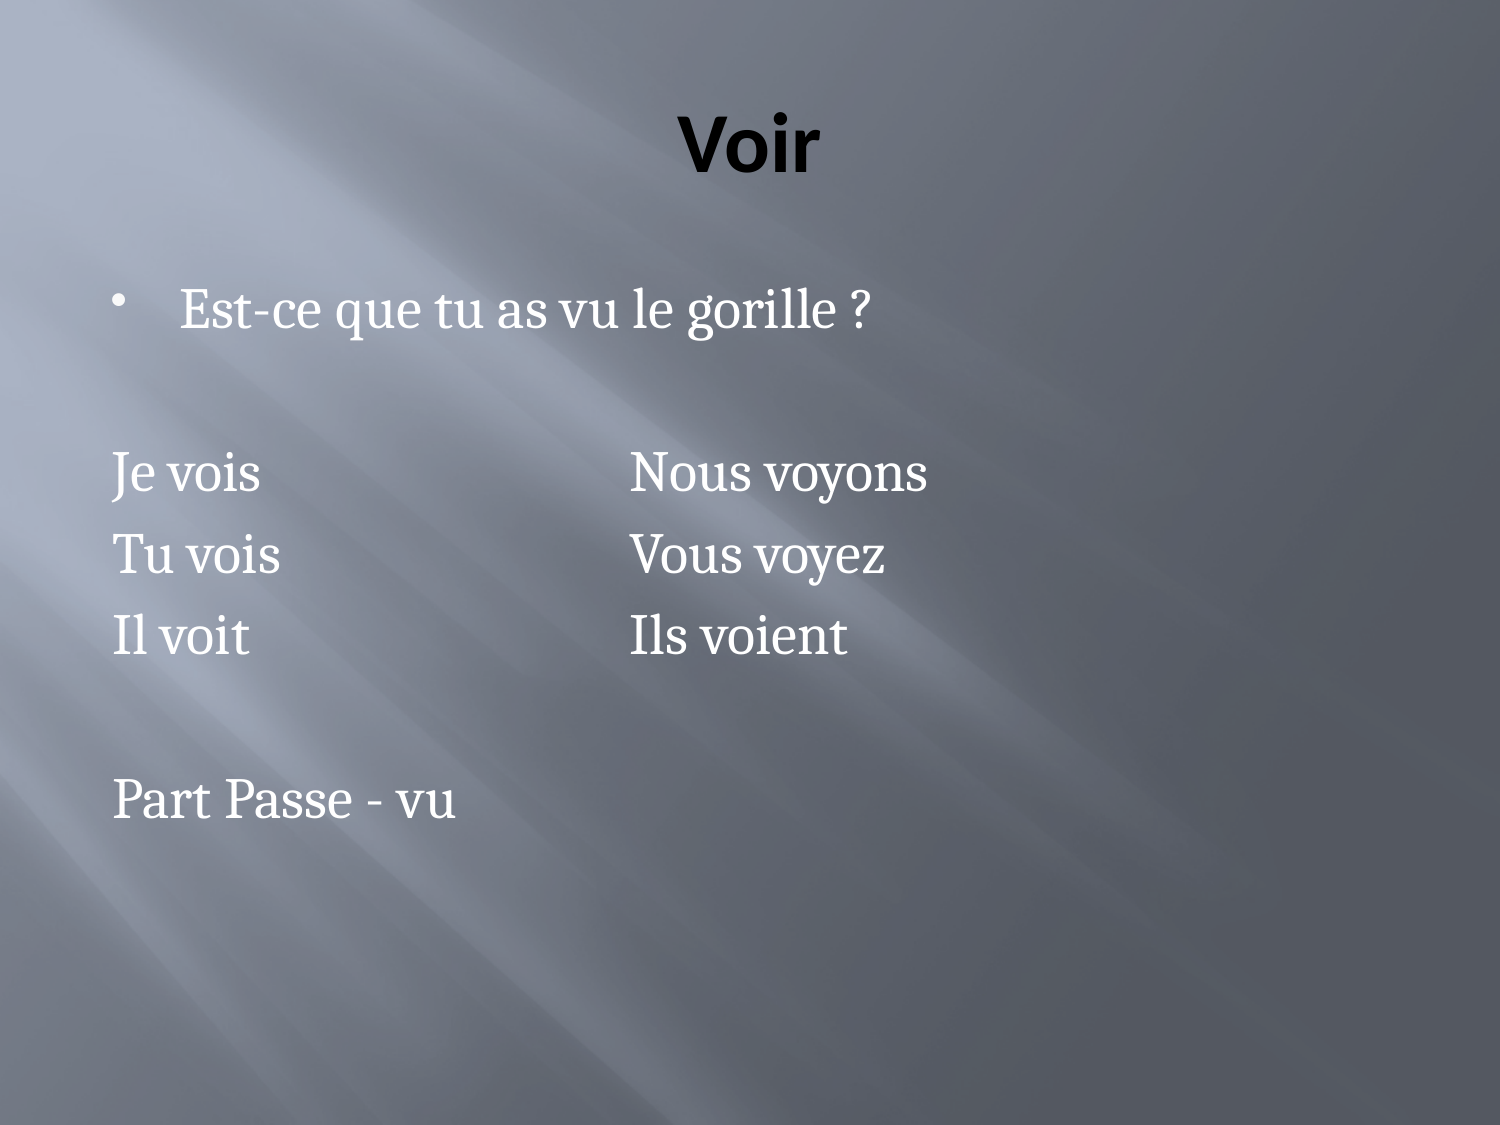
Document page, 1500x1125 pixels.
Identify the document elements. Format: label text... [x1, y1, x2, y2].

title Voir [75, 45, 1425, 233]
list Est-ce que tu as vu le gorille ? Je vois Nous voyons Tu vois Vous voyez Il voit Ils voient Part Passe - vu [75, 262, 1425, 1035]
